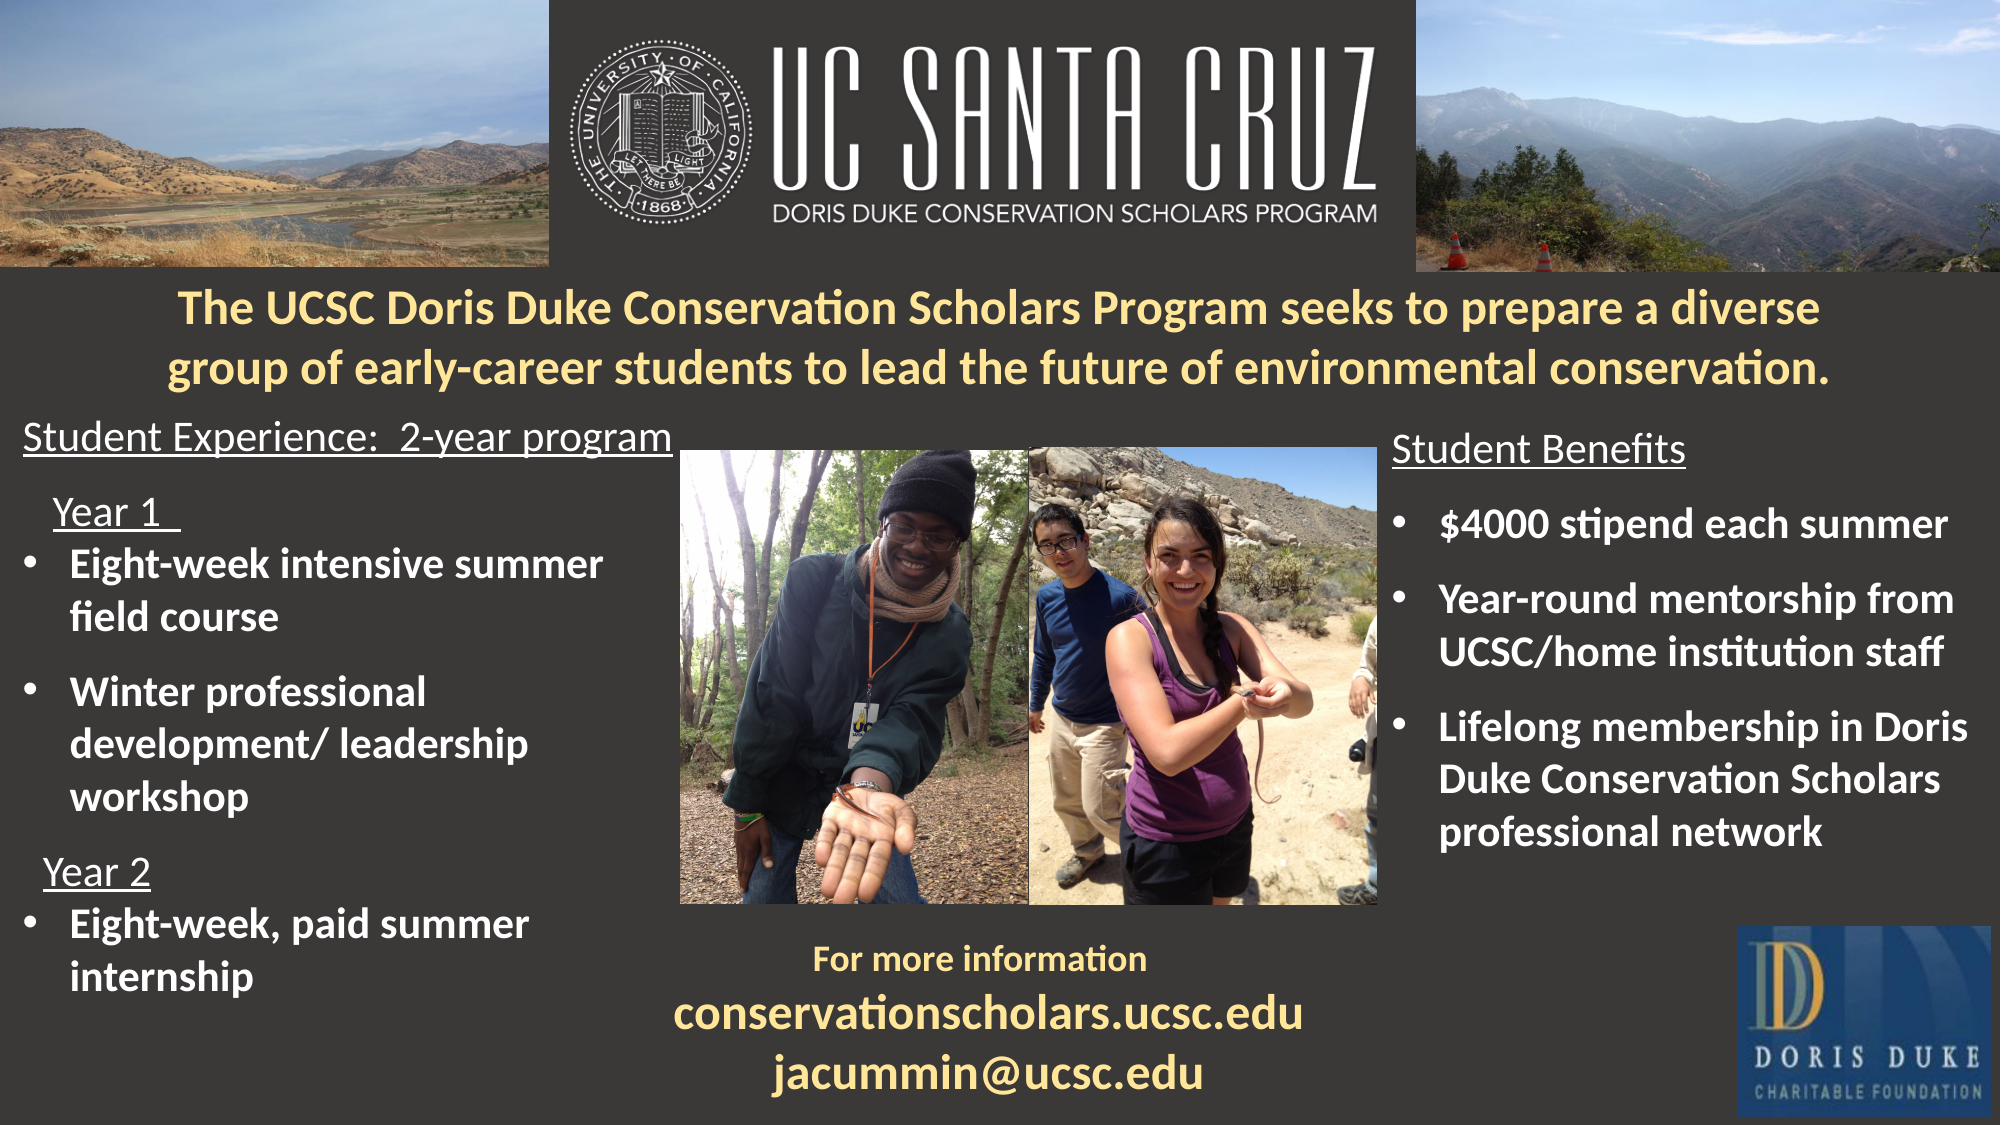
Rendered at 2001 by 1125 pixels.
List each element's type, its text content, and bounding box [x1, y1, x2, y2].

picture [557, 29, 1385, 237]
text_box For more information conservationscholars.ucsc.edu jacummin@ucsc.edu [303, 926, 1674, 1107]
picture [1737, 926, 1991, 1117]
text_box The UCSC Doris Duke Conservation Scholars Program seeks to prepare a diverse group of early-career students to lead the future of environmental conservation. [121, 266, 1878, 402]
picture [1416, 0, 2000, 272]
text_box Student Experience: 2-year program Year 1 Eight-week intensive summer field course Winter professional development/ leadership workshop Year 2 Eight-week, paid summer internship [8, 399, 691, 1008]
picture [0, 0, 549, 267]
text_box Student Benefits $4000 stipend each summer Year-round mentorship from UCSC/home institution staff Lifelong membership in Doris Duke Conservation Scholars professional network [1376, 412, 2000, 915]
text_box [680, 447, 1377, 905]
